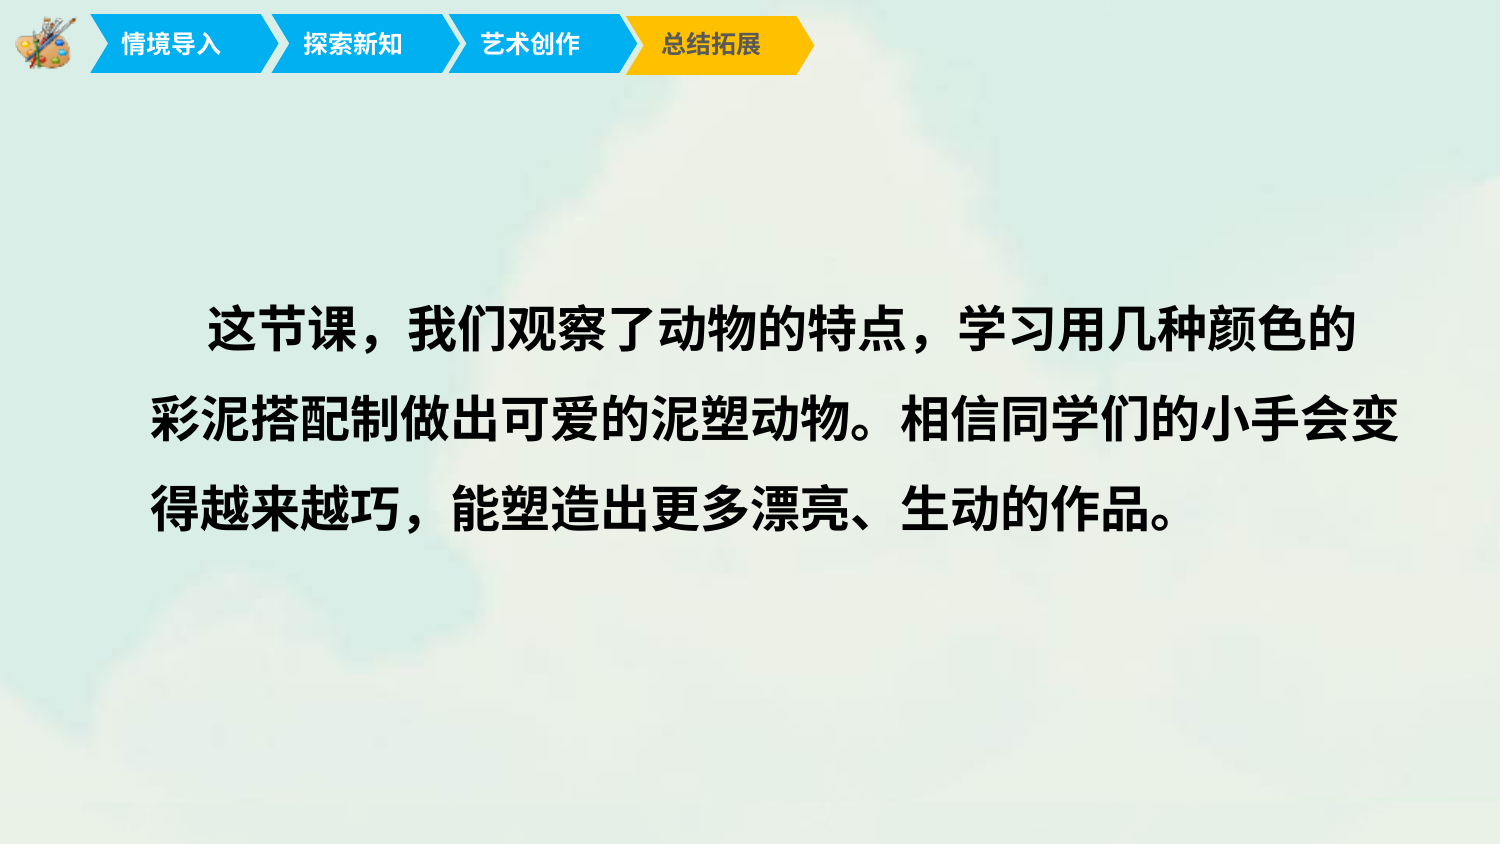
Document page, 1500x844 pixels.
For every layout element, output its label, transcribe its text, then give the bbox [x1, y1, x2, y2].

picture [0, 0, 1500, 844]
text_box 这节课，我们观察了动物的特点，学习用几种颜色的彩泥搭配制做出可爱的泥塑动物。相信同学们的小手会变得越来越巧，能塑造出更多漂亮、生动的作品。 [139, 261, 1417, 543]
